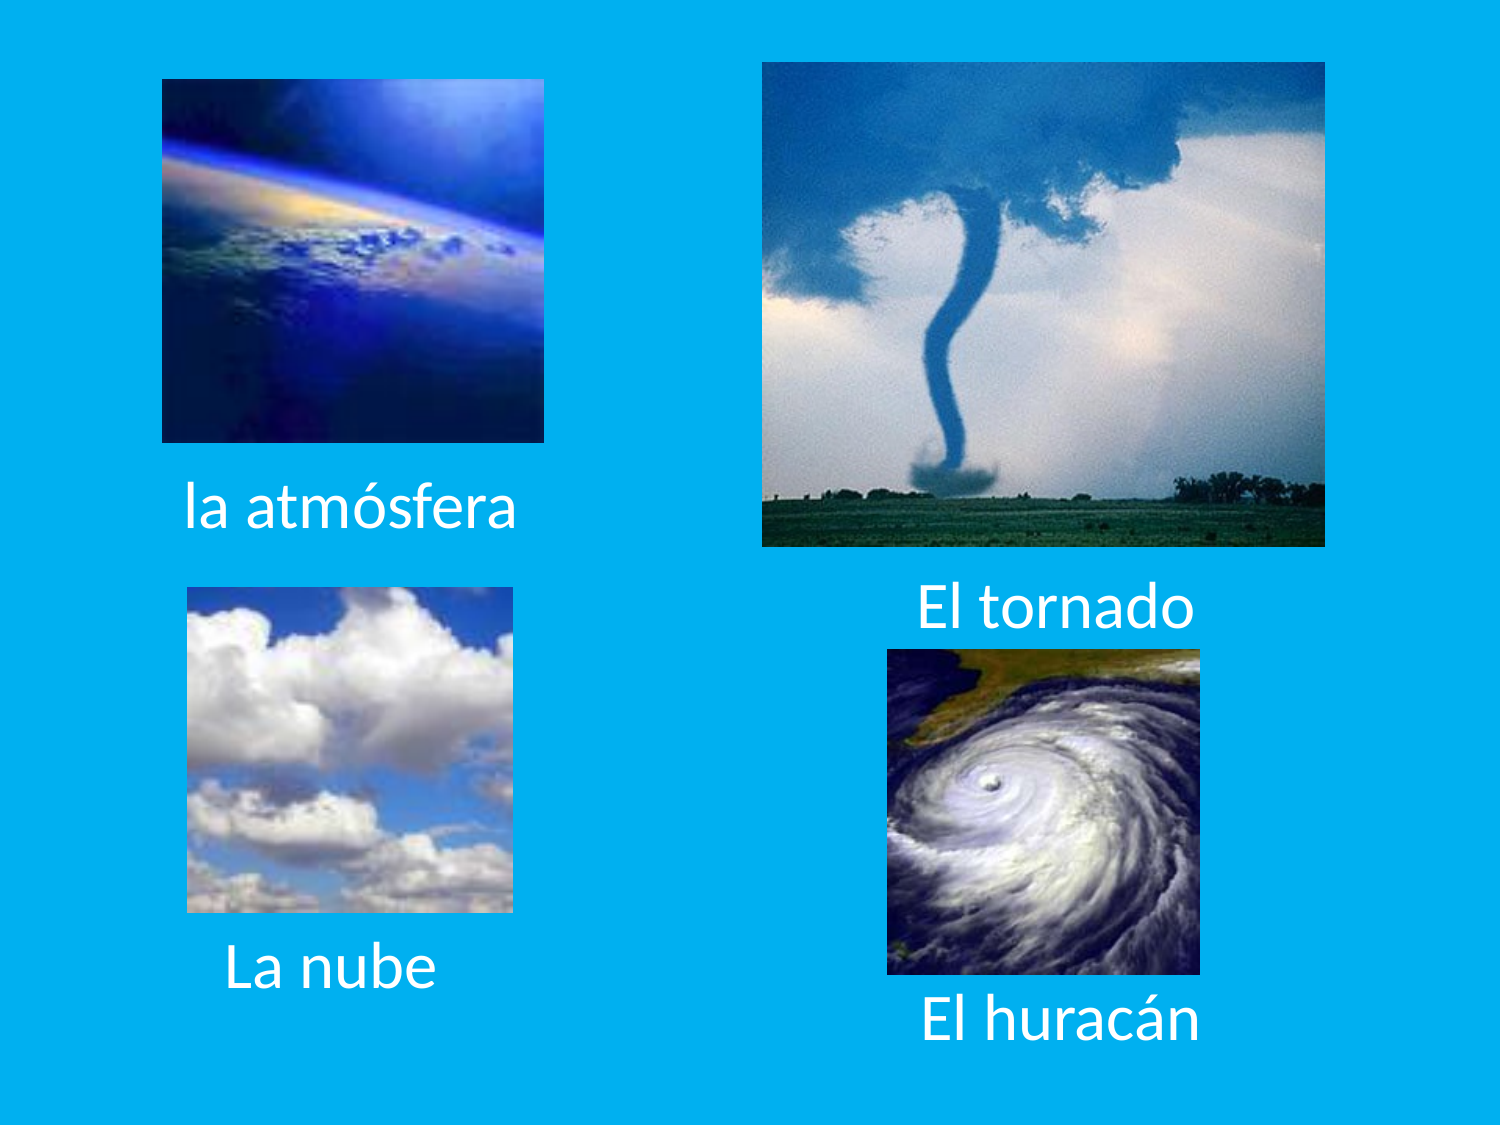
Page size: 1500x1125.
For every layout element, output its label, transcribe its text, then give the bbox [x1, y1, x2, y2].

picture [763, 63, 1324, 546]
text_box El tornado [774, 525, 1338, 679]
picture [888, 650, 1199, 974]
title la atmósfera [62, 425, 625, 579]
text_box La nube [50, 924, 613, 1079]
picture [163, 80, 543, 442]
picture [188, 588, 512, 912]
text_box El huracán [787, 937, 1350, 1091]
